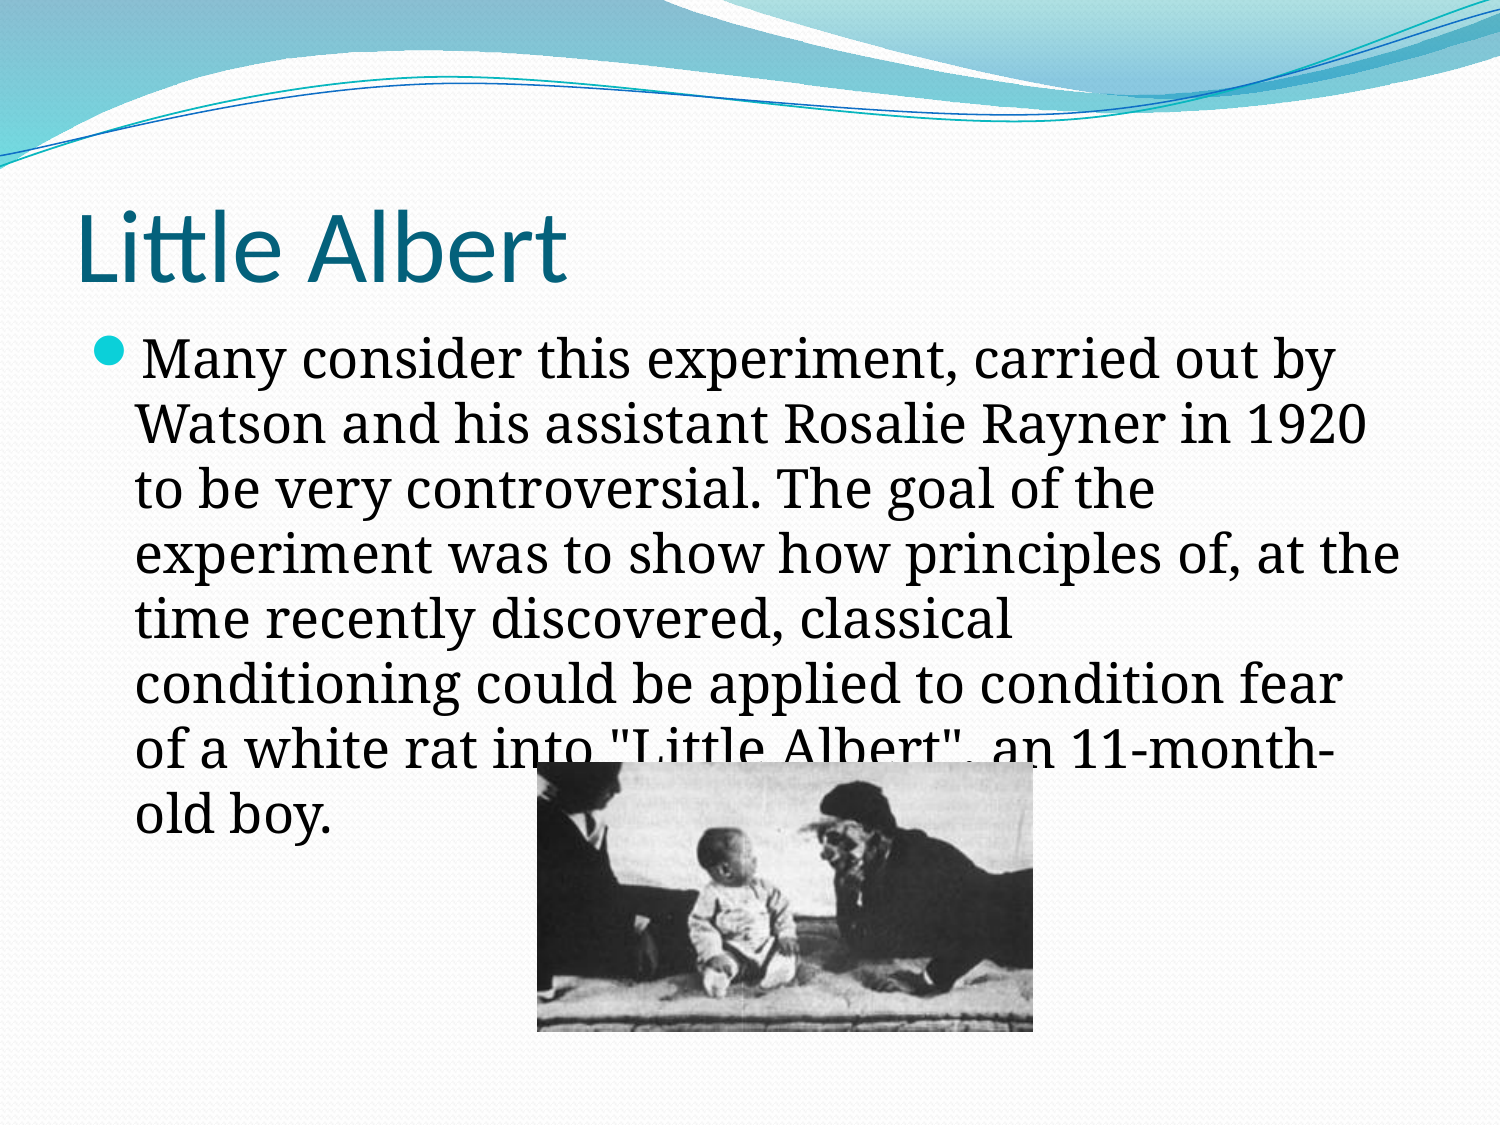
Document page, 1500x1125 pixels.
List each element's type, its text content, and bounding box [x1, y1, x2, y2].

list Many consider this experiment, carried out by Watson and his assistant Rosalie Rayner in 1920 to be very controversial. The goal of the experiment was to show how principles of, at the time recently discovered, classical conditioning could be applied to condition fear of a white rat into "Little Albert", an 11-month-old boy. [75, 317, 1425, 1038]
title Little Albert [75, 115, 1425, 303]
picture [537, 762, 1034, 1032]
